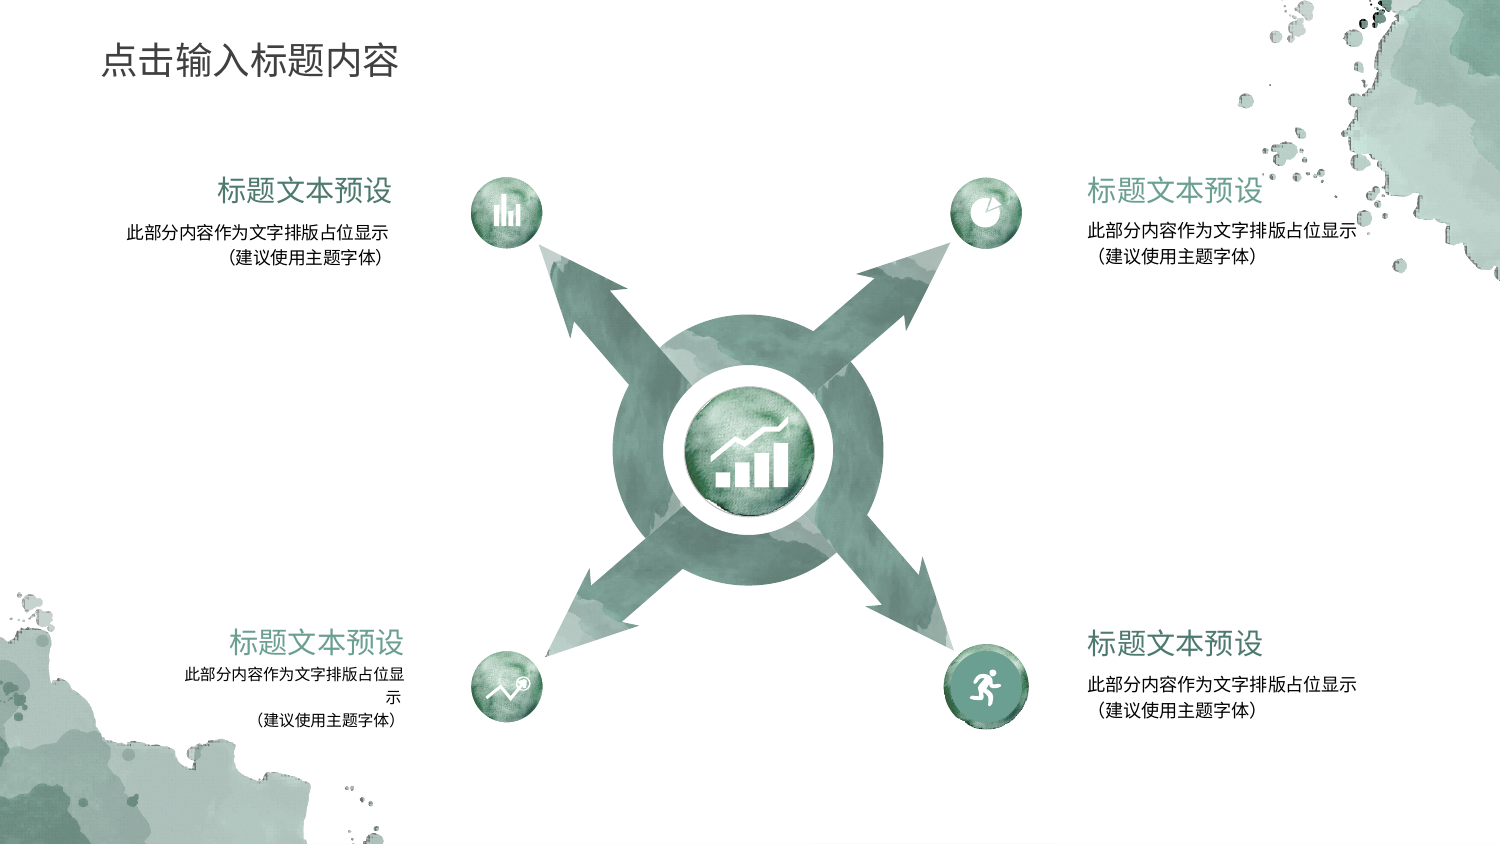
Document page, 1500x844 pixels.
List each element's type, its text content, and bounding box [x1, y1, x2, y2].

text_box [125, 169, 465, 277]
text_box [1028, 623, 1388, 730]
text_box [180, 622, 465, 730]
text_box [1028, 170, 1388, 276]
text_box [463, 170, 1030, 730]
text_box 点击输入标题内容 [100, 28, 450, 91]
